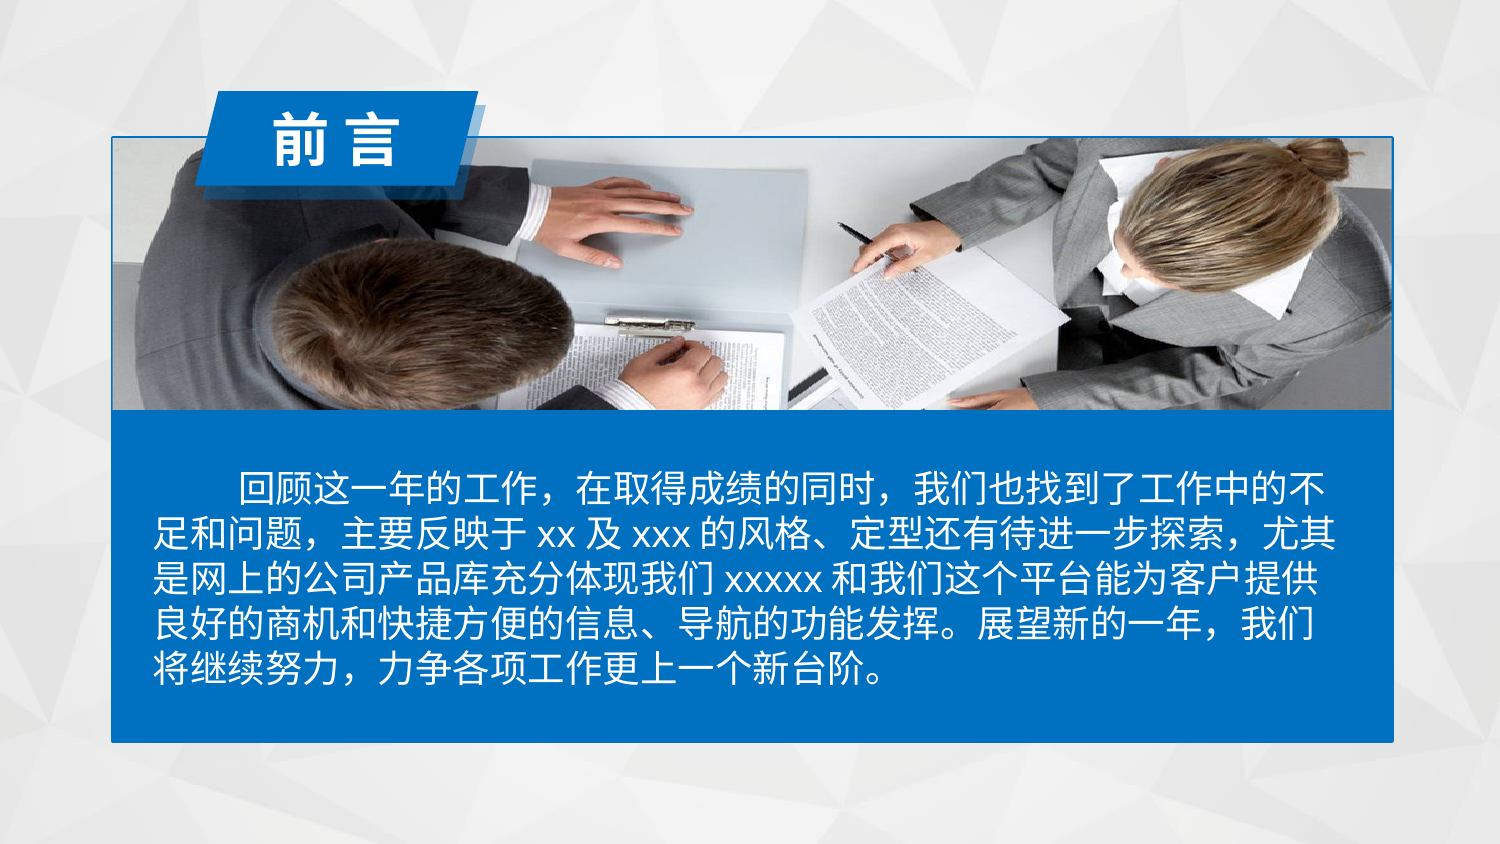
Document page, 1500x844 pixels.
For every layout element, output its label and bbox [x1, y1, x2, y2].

text_box [112, 138, 1392, 741]
picture [0, 0, 1500, 844]
text_box [194, 90, 486, 200]
